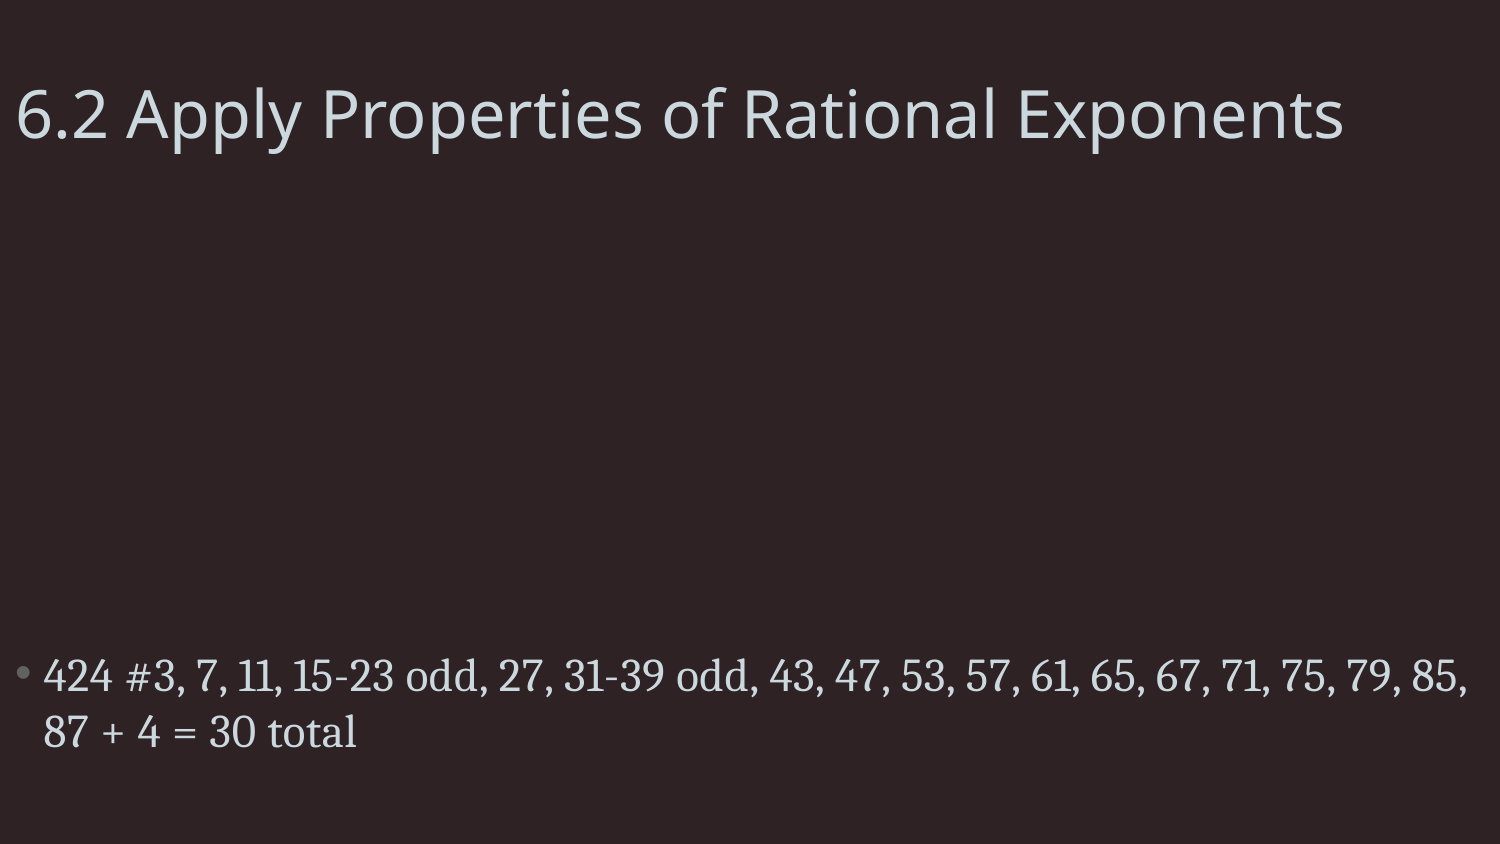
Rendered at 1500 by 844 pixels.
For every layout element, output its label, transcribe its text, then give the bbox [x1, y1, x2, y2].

title 6.2 Apply Properties of Rational Exponents [0, 28, 1500, 160]
